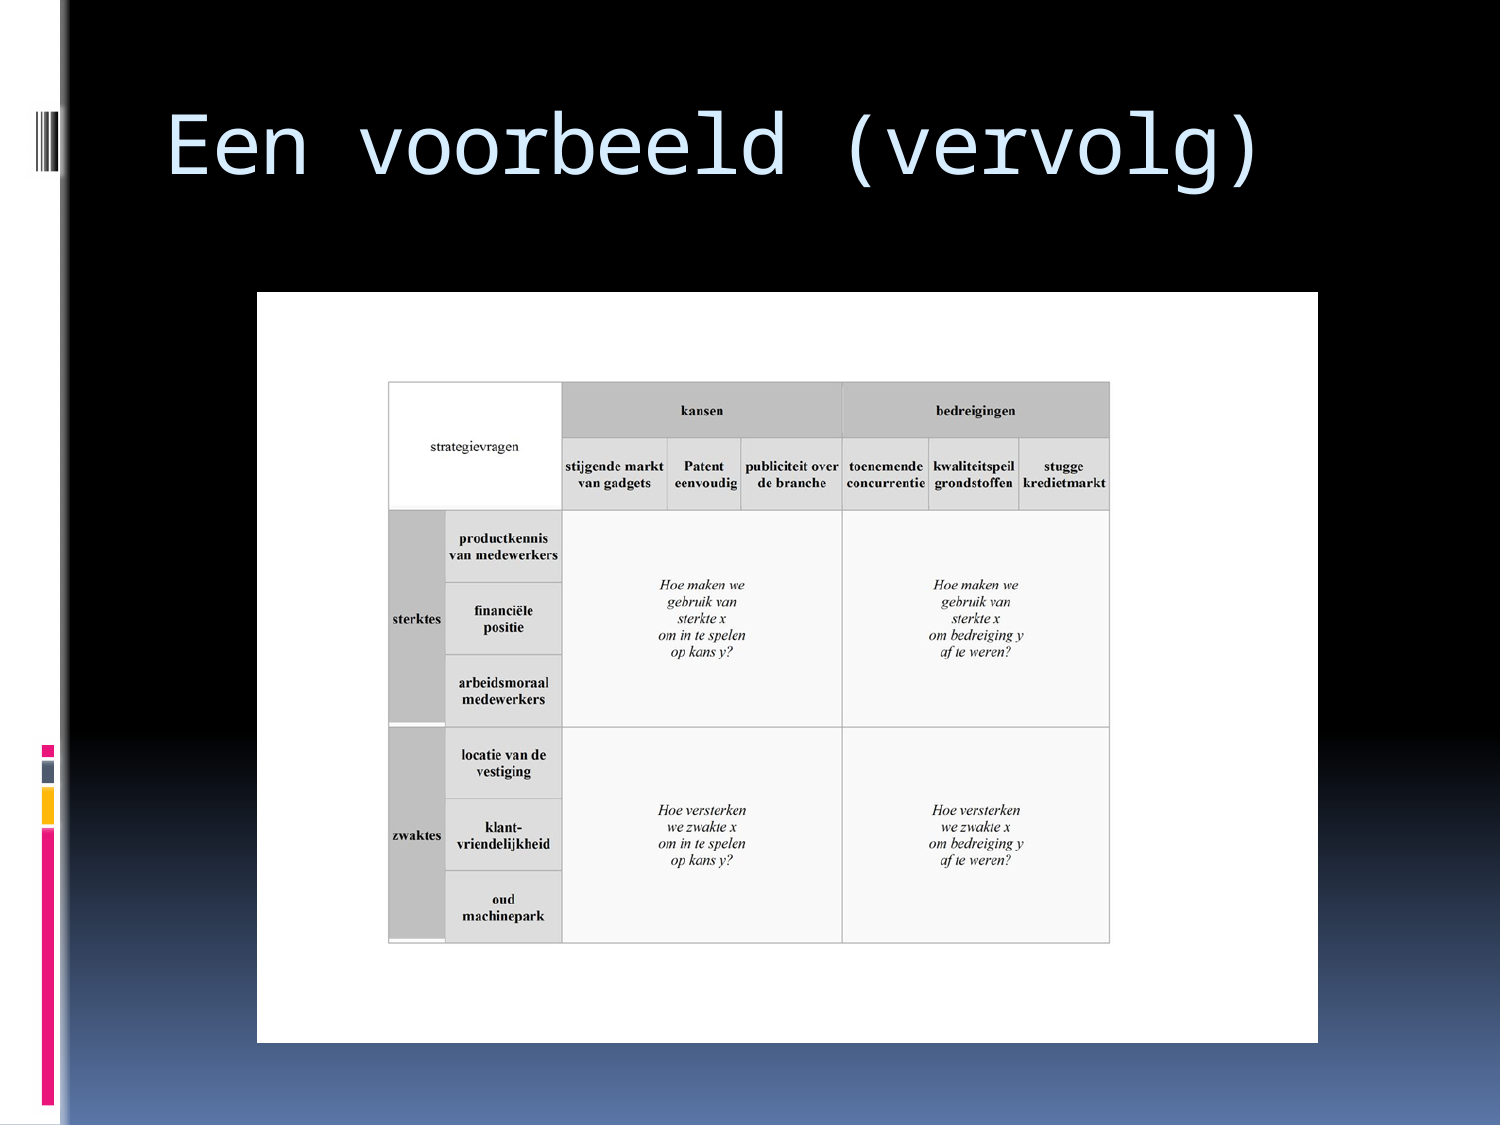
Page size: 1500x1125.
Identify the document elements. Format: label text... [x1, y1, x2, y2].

title Een voorbeeld (vervolg) [150, 84, 1425, 235]
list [256, 292, 1319, 1044]
